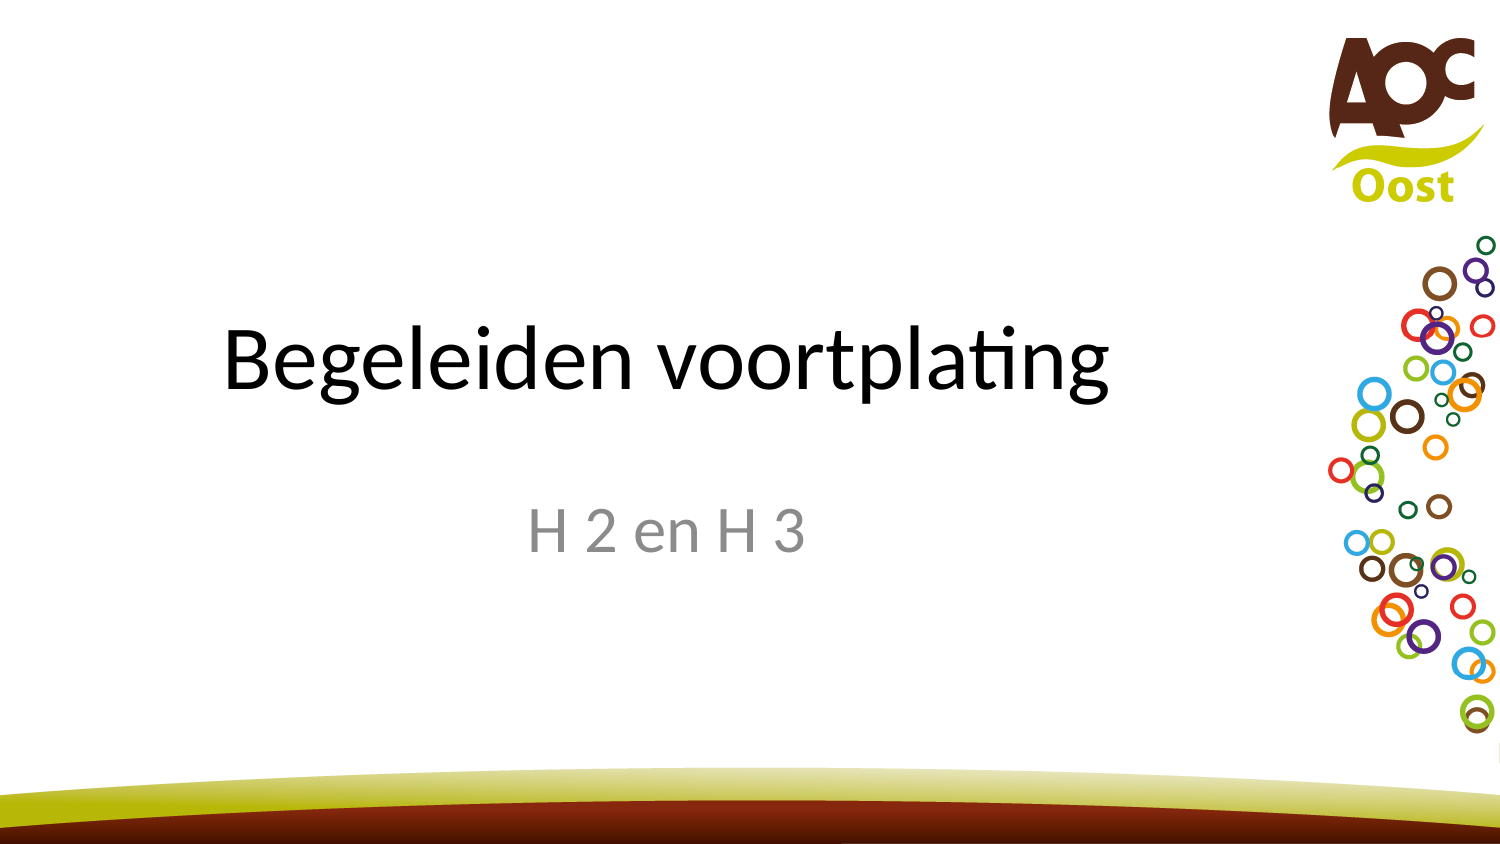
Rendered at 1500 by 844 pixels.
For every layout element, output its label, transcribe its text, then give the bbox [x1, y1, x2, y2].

title Begeleiden voortplating [112, 262, 1223, 443]
picture [0, 0, 1500, 844]
subtitle H 2 en H 3 [112, 478, 1223, 694]
